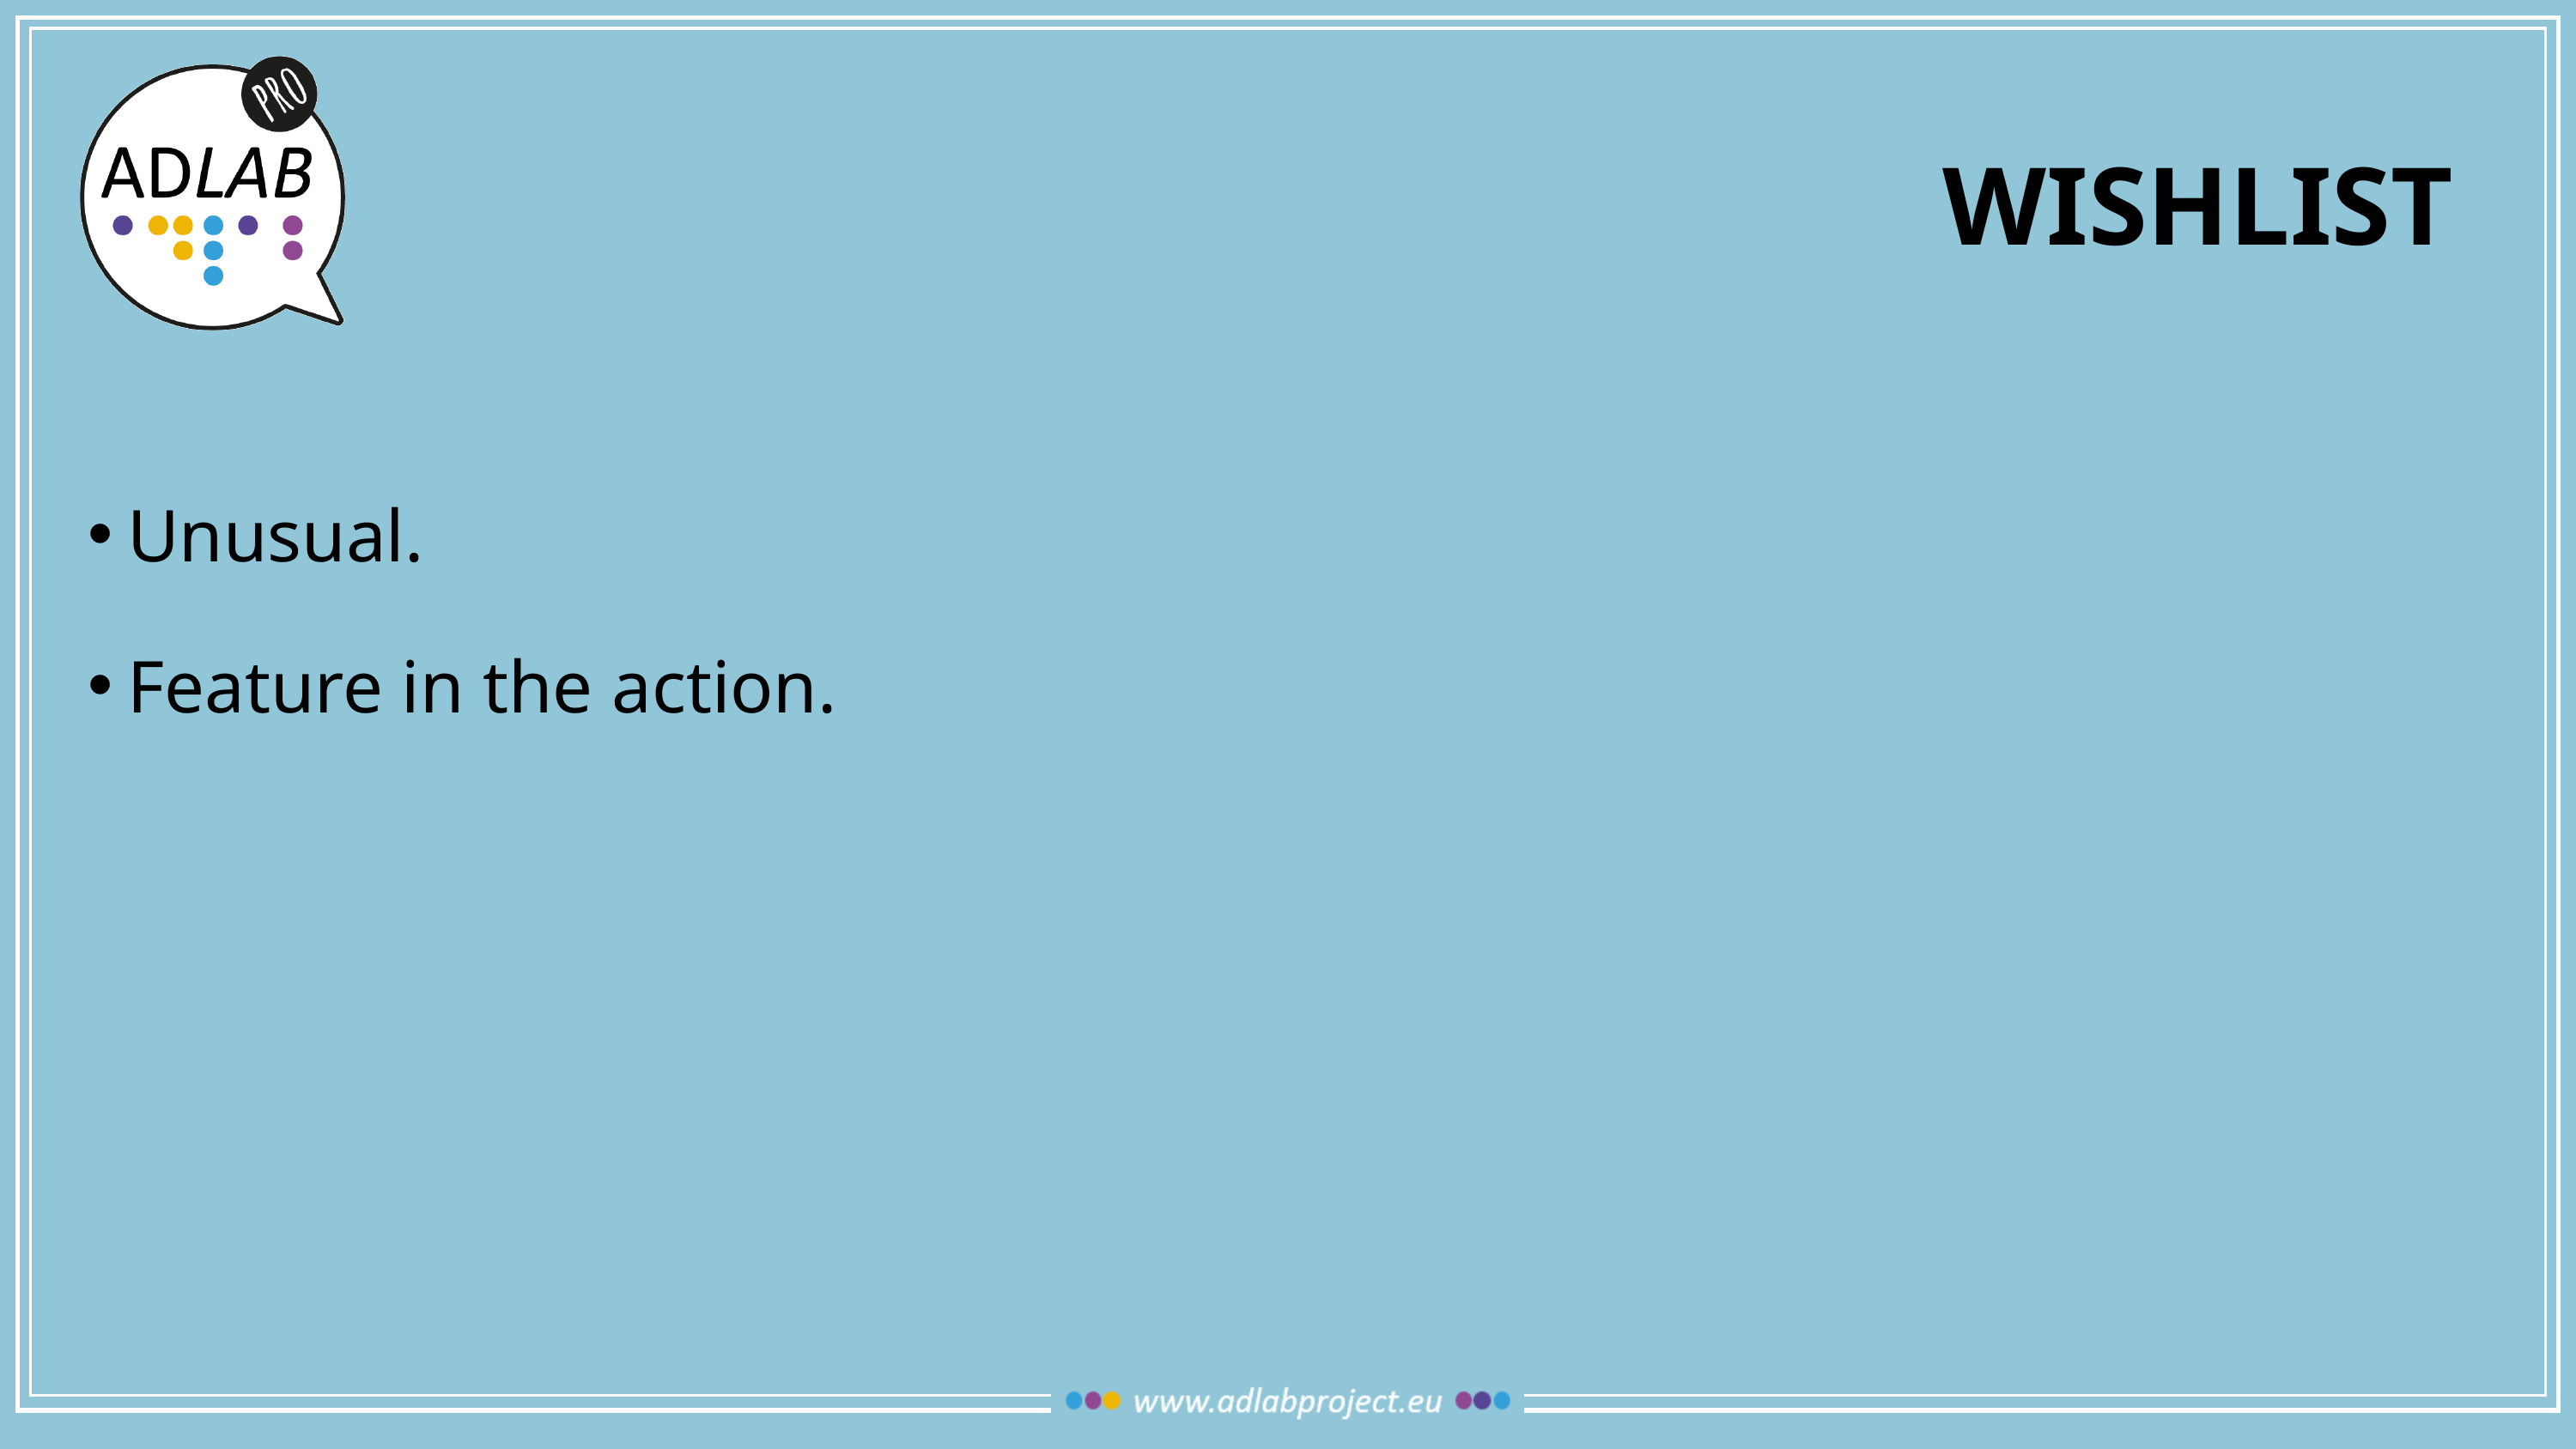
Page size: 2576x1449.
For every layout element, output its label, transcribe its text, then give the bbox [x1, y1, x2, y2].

list Unusual. Feature in the action. [75, 440, 2501, 1122]
picture [72, 49, 353, 330]
title wishlist [384, 70, 2467, 351]
picture [1051, 1378, 1524, 1429]
